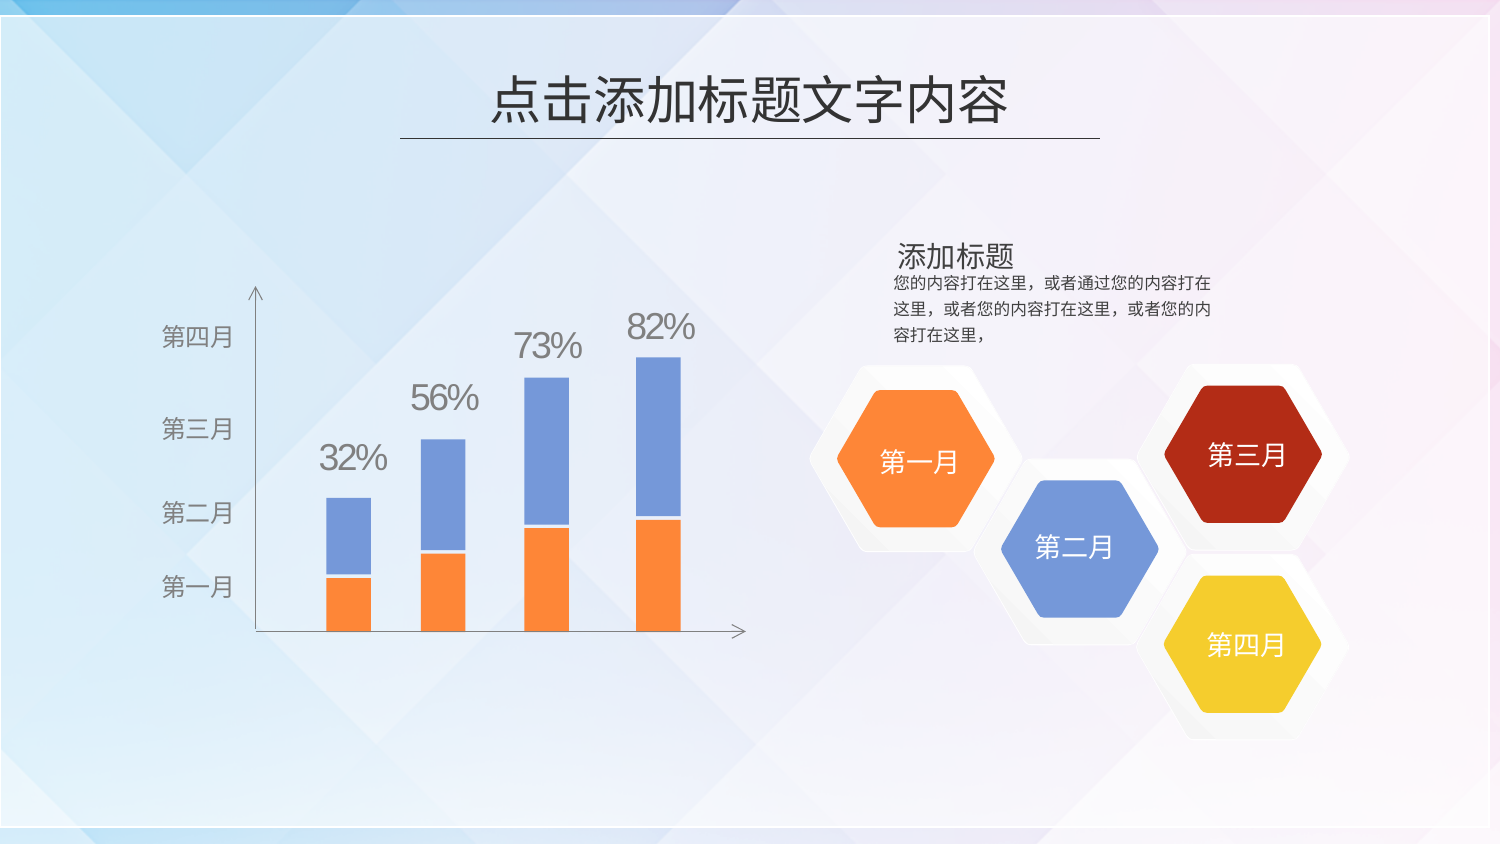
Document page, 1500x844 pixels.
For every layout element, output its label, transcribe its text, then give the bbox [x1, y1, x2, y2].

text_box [365, 632, 641, 672]
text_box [973, 458, 1187, 646]
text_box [146, 286, 746, 632]
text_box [809, 365, 1023, 553]
text_box 点击添加标题文字内容 [472, 60, 1028, 138]
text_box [878, 221, 1237, 354]
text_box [1136, 363, 1351, 551]
picture [0, 0, 1500, 844]
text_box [1135, 553, 1350, 741]
